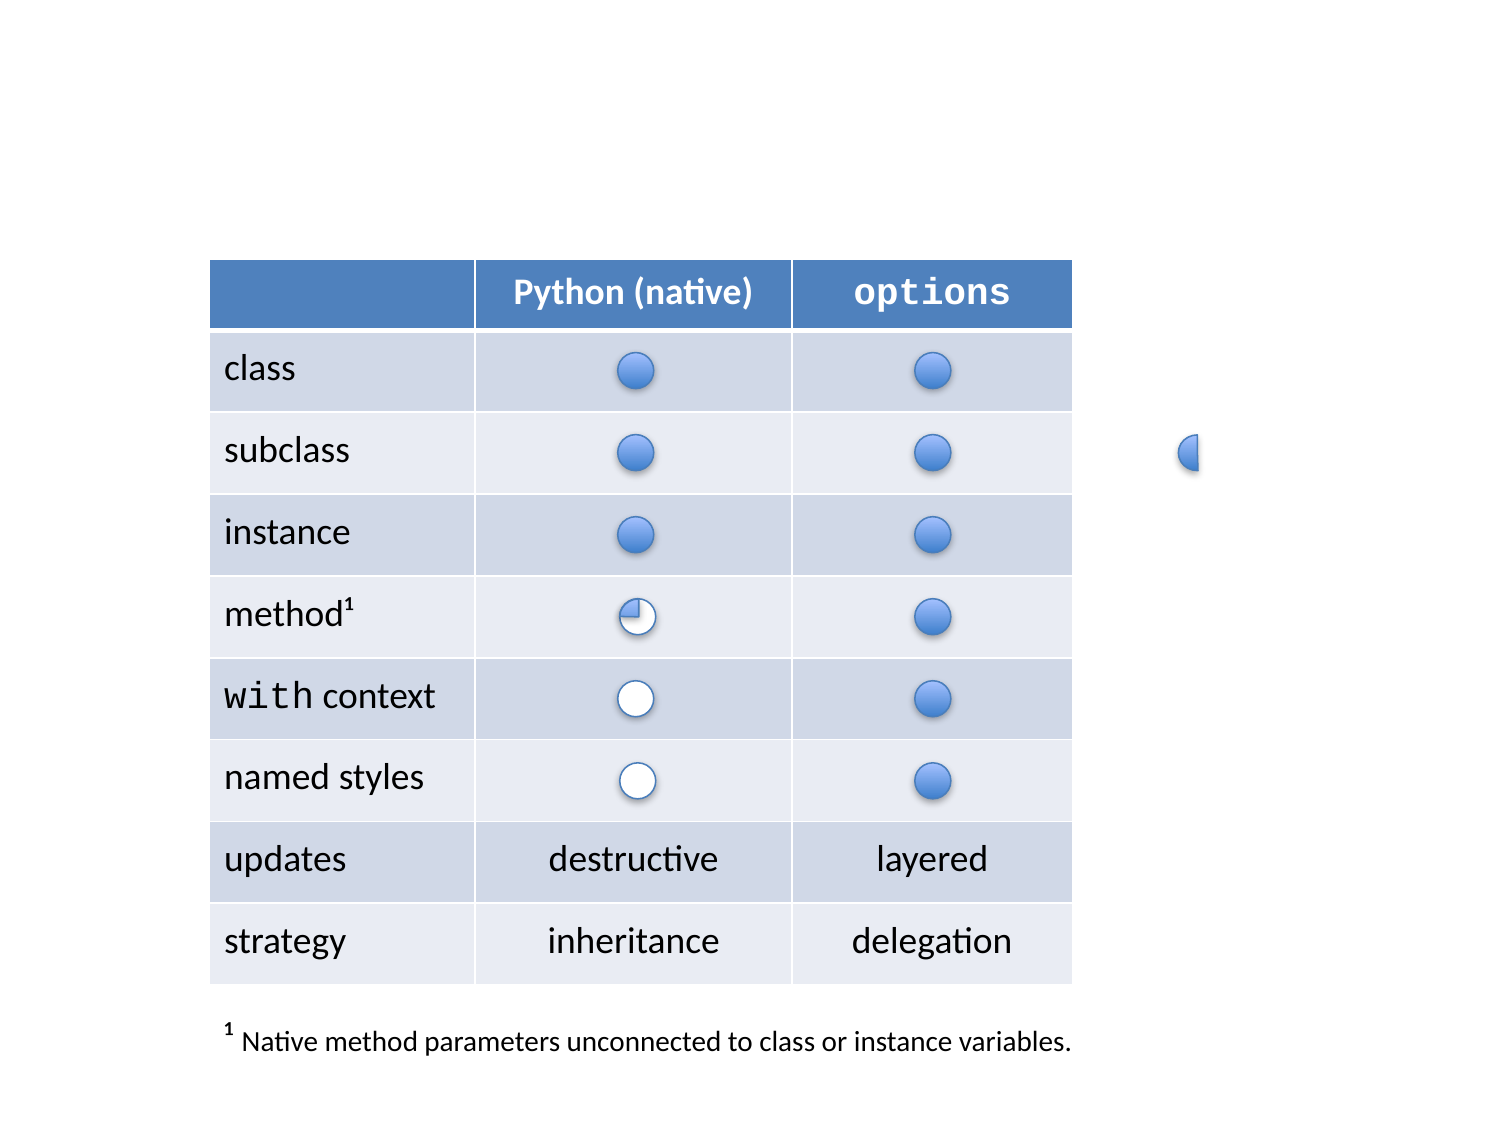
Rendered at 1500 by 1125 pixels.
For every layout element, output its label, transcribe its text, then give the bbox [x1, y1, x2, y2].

table_cell [476, 413, 791, 493]
text_box [618, 762, 657, 800]
text_box ¹ Native method parameters unconnected to class or instance variables. [209, 1006, 1096, 1067]
table_cell subclass [210, 413, 474, 493]
table_cell [793, 577, 1072, 657]
table_cell [793, 659, 1072, 739]
text_box [620, 598, 657, 636]
text_box [914, 433, 952, 472]
table_cell strategy [210, 904, 474, 984]
table_cell layered [793, 822, 1072, 902]
table_cell [476, 333, 791, 411]
table_cell class [210, 333, 474, 411]
table_cell [476, 495, 791, 575]
table_cell [476, 577, 791, 657]
table_cell updates [210, 822, 474, 902]
text_box [914, 515, 952, 554]
text_box [914, 351, 952, 390]
table_cell with context [210, 659, 474, 739]
text_box [616, 515, 655, 554]
table_cell [793, 413, 1072, 493]
table_cell [793, 495, 1072, 575]
text_box [616, 679, 655, 718]
table_cell instance [210, 495, 474, 575]
table_cell [476, 740, 791, 821]
text_box [616, 433, 655, 472]
table_cell method¹ [210, 577, 474, 657]
table_header options [793, 260, 1072, 328]
text_box [914, 762, 952, 800]
table_cell named styles [210, 740, 474, 821]
table_cell destructive [476, 822, 791, 902]
text_box [616, 351, 655, 390]
text_box [914, 679, 952, 718]
table_header [210, 260, 474, 328]
table_cell [476, 659, 791, 739]
text_box [914, 597, 952, 636]
table_cell [793, 333, 1072, 411]
table_cell inheritance [476, 904, 791, 984]
table_cell [793, 740, 1072, 821]
table_cell delegation [793, 904, 1072, 984]
text_box [618, 598, 640, 618]
text_box [1177, 434, 1199, 472]
table_header Python (native) [476, 260, 791, 328]
